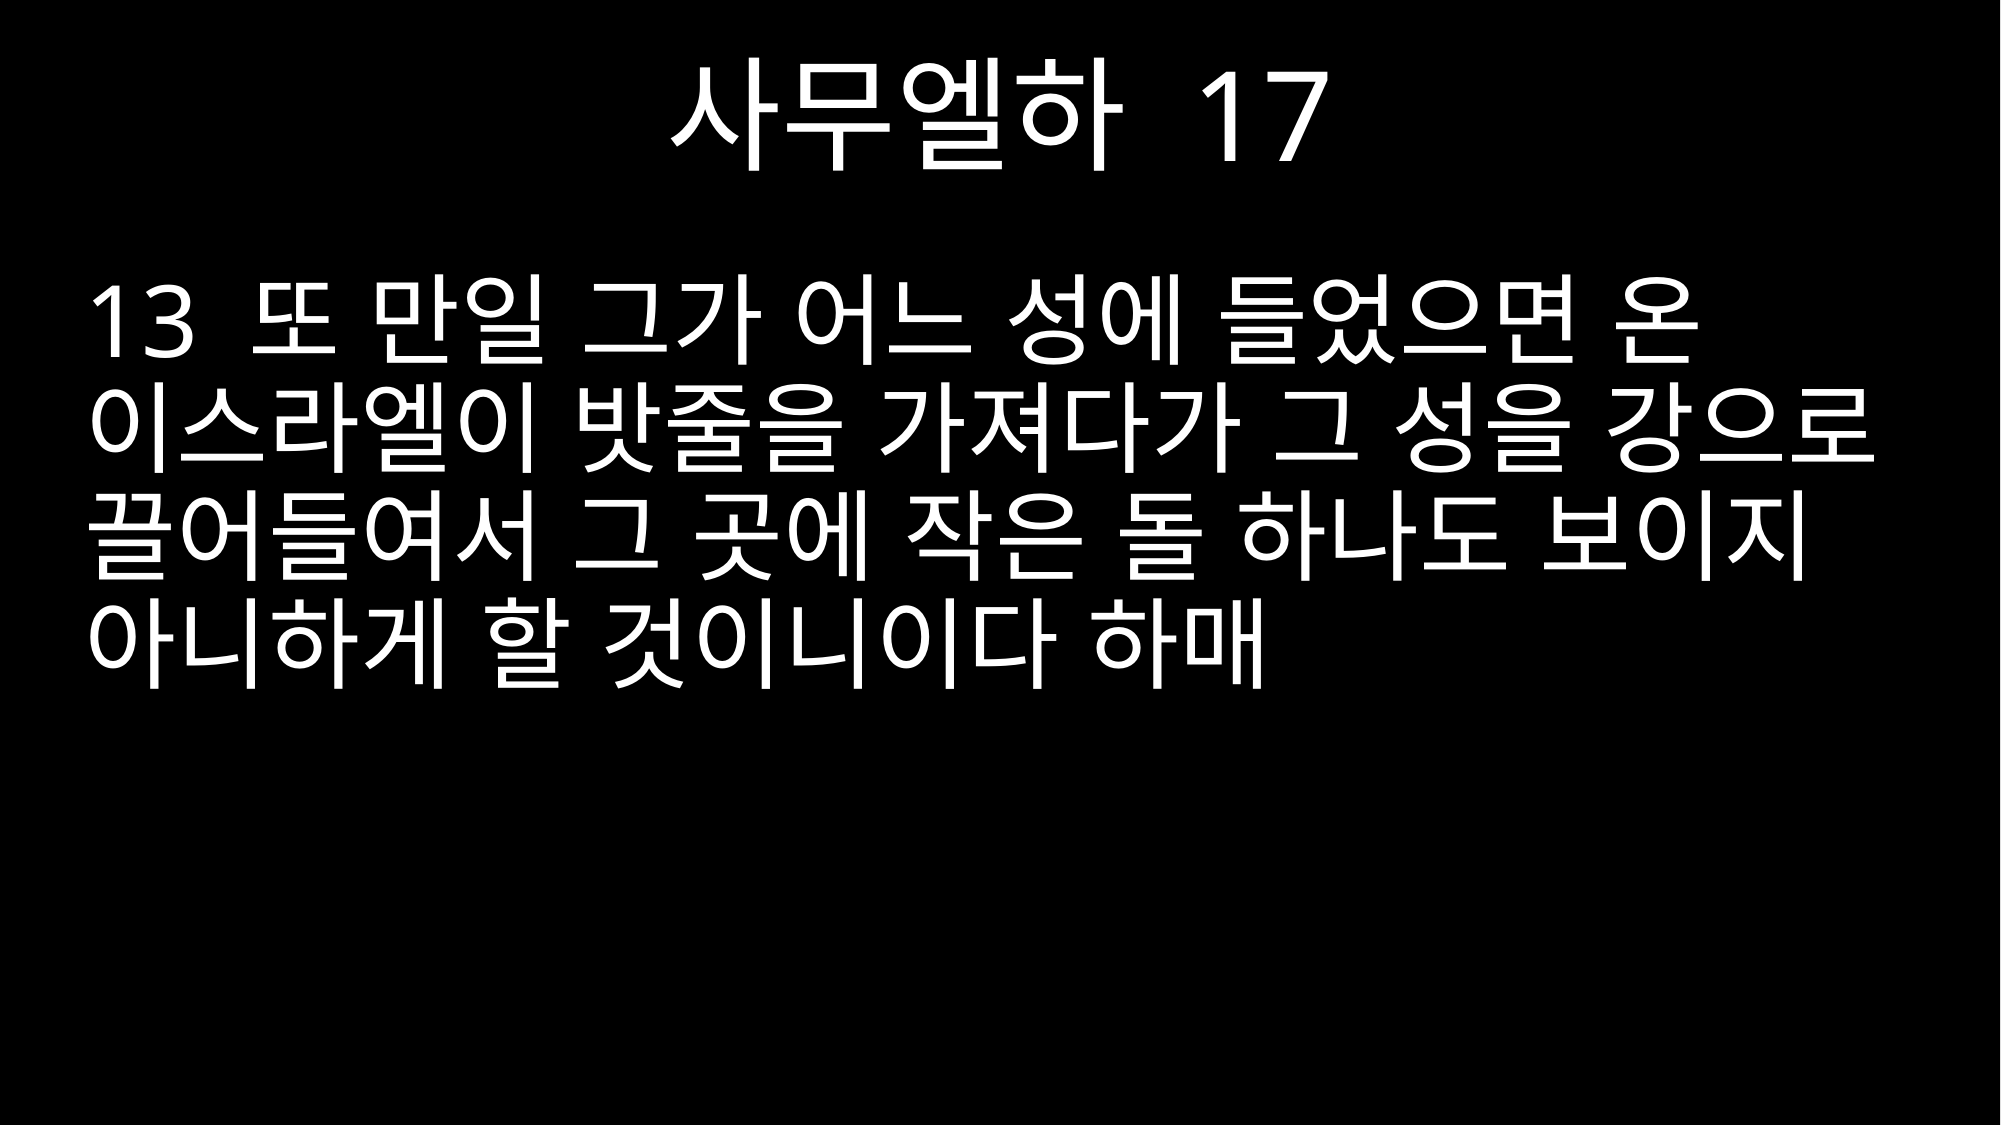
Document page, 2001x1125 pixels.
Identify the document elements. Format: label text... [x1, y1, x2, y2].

footer 사무엘하 17 [0, 32, 2000, 192]
list 13 또 만일 그가 어느 성에 들었으면 온 이스라엘이 밧줄을 가져다가 그 성을 강으로 끌어들여서 그 곳에 작은 돌 하나도 보이지 아니하게 할 것이니이다 하매 [69, 263, 1953, 423]
picture [0, 0, 2001, 1125]
